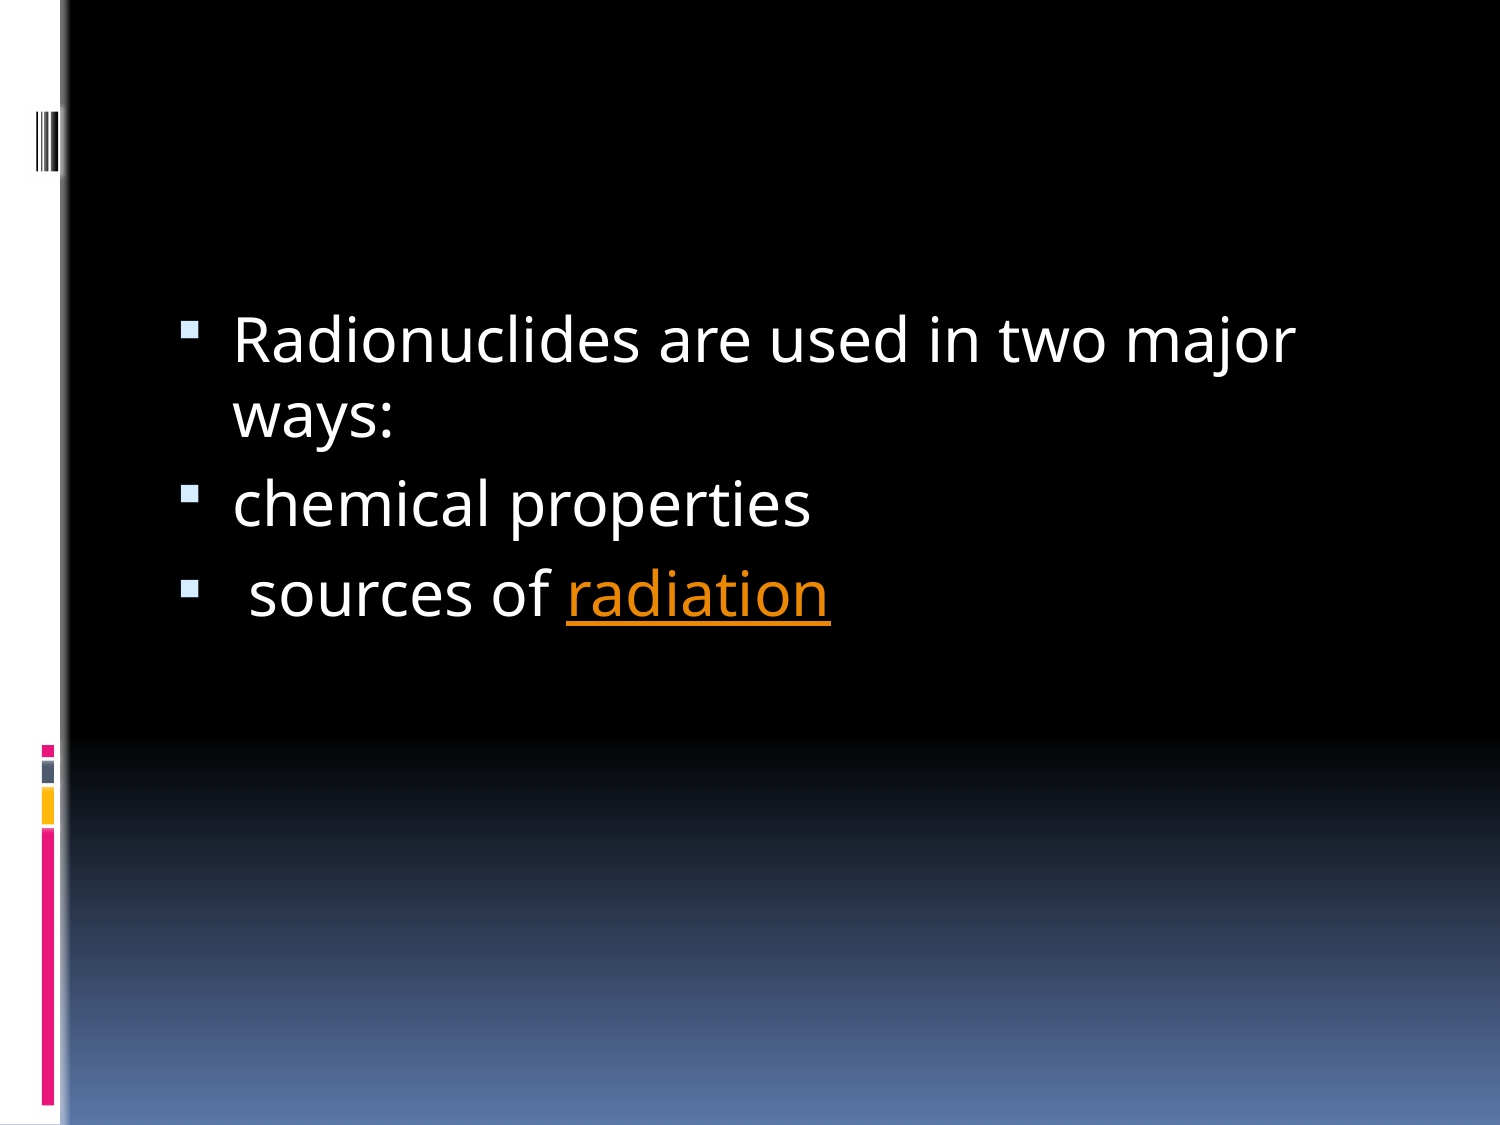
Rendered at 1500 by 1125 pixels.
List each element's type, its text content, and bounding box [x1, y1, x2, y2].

list Radionuclides are used in two major ways: chemical properties sources of radiation [150, 292, 1425, 1043]
